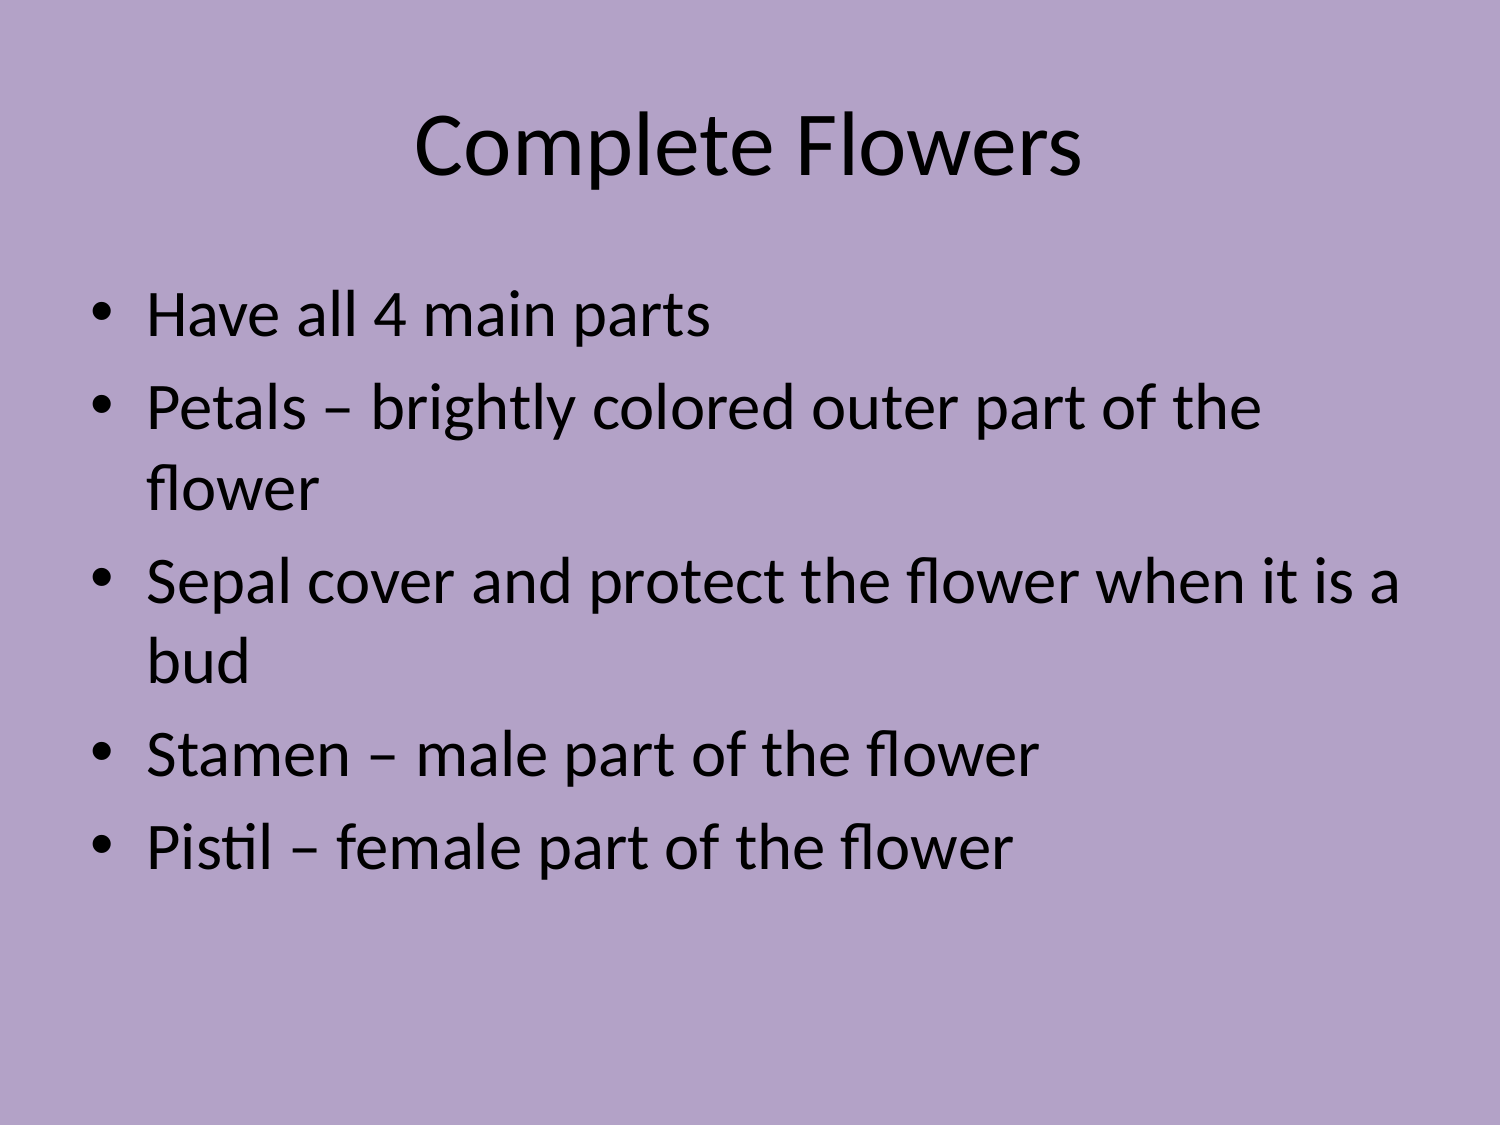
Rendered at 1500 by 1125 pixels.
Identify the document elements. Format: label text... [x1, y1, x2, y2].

list Have all 4 main parts Petals – brightly colored outer part of the flower Sepal cover and protect the flower when it is a bud Stamen – male part of the flower Pistil – female part of the flower [75, 262, 1425, 1005]
title Complete Flowers [75, 45, 1425, 233]
